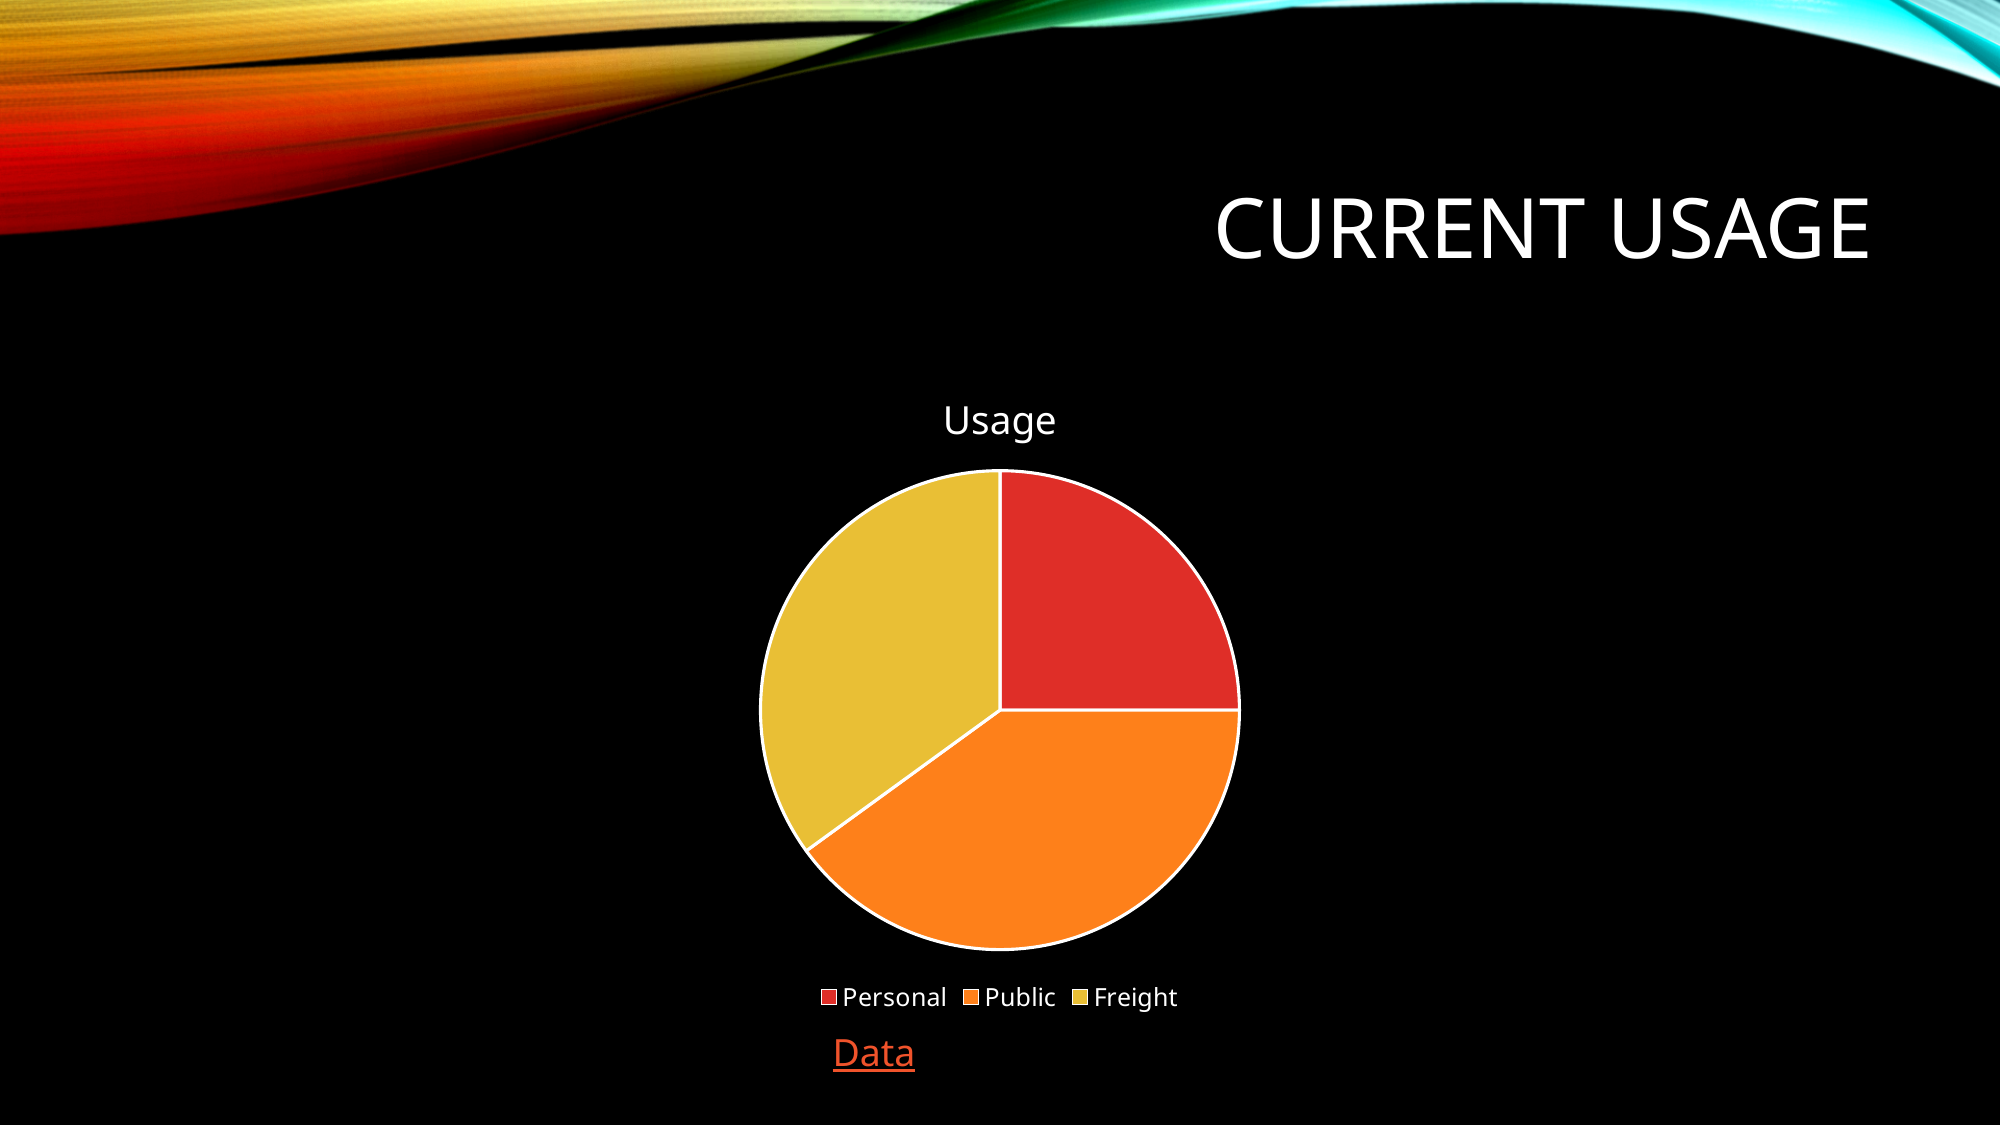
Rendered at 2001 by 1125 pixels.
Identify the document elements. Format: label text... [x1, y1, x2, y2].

picture [0, 0, 2000, 237]
chart [112, 359, 1888, 1021]
text_box Data [817, 1021, 1197, 1088]
title Current usage [474, 125, 1888, 338]
